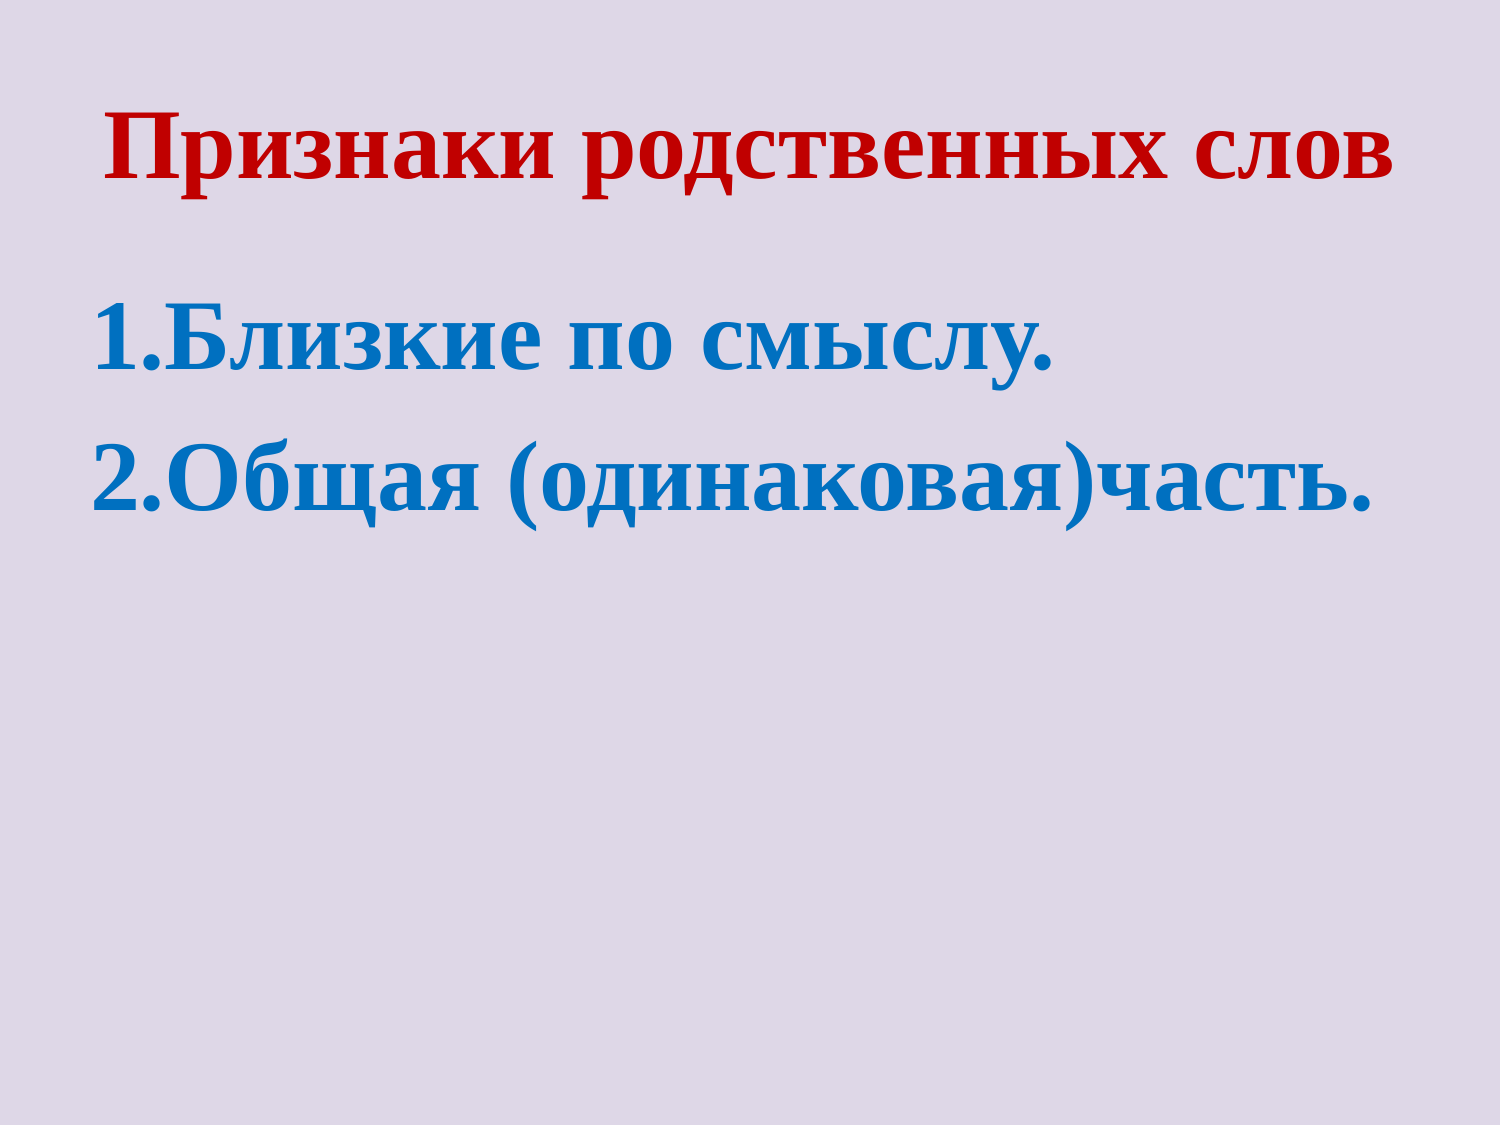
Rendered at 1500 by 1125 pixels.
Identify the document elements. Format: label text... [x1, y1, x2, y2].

title Признаки родственных слов [75, 45, 1425, 233]
list 1.Близкие по смыслу. 2.Общая (одинаковая)часть. [75, 262, 1425, 1005]
